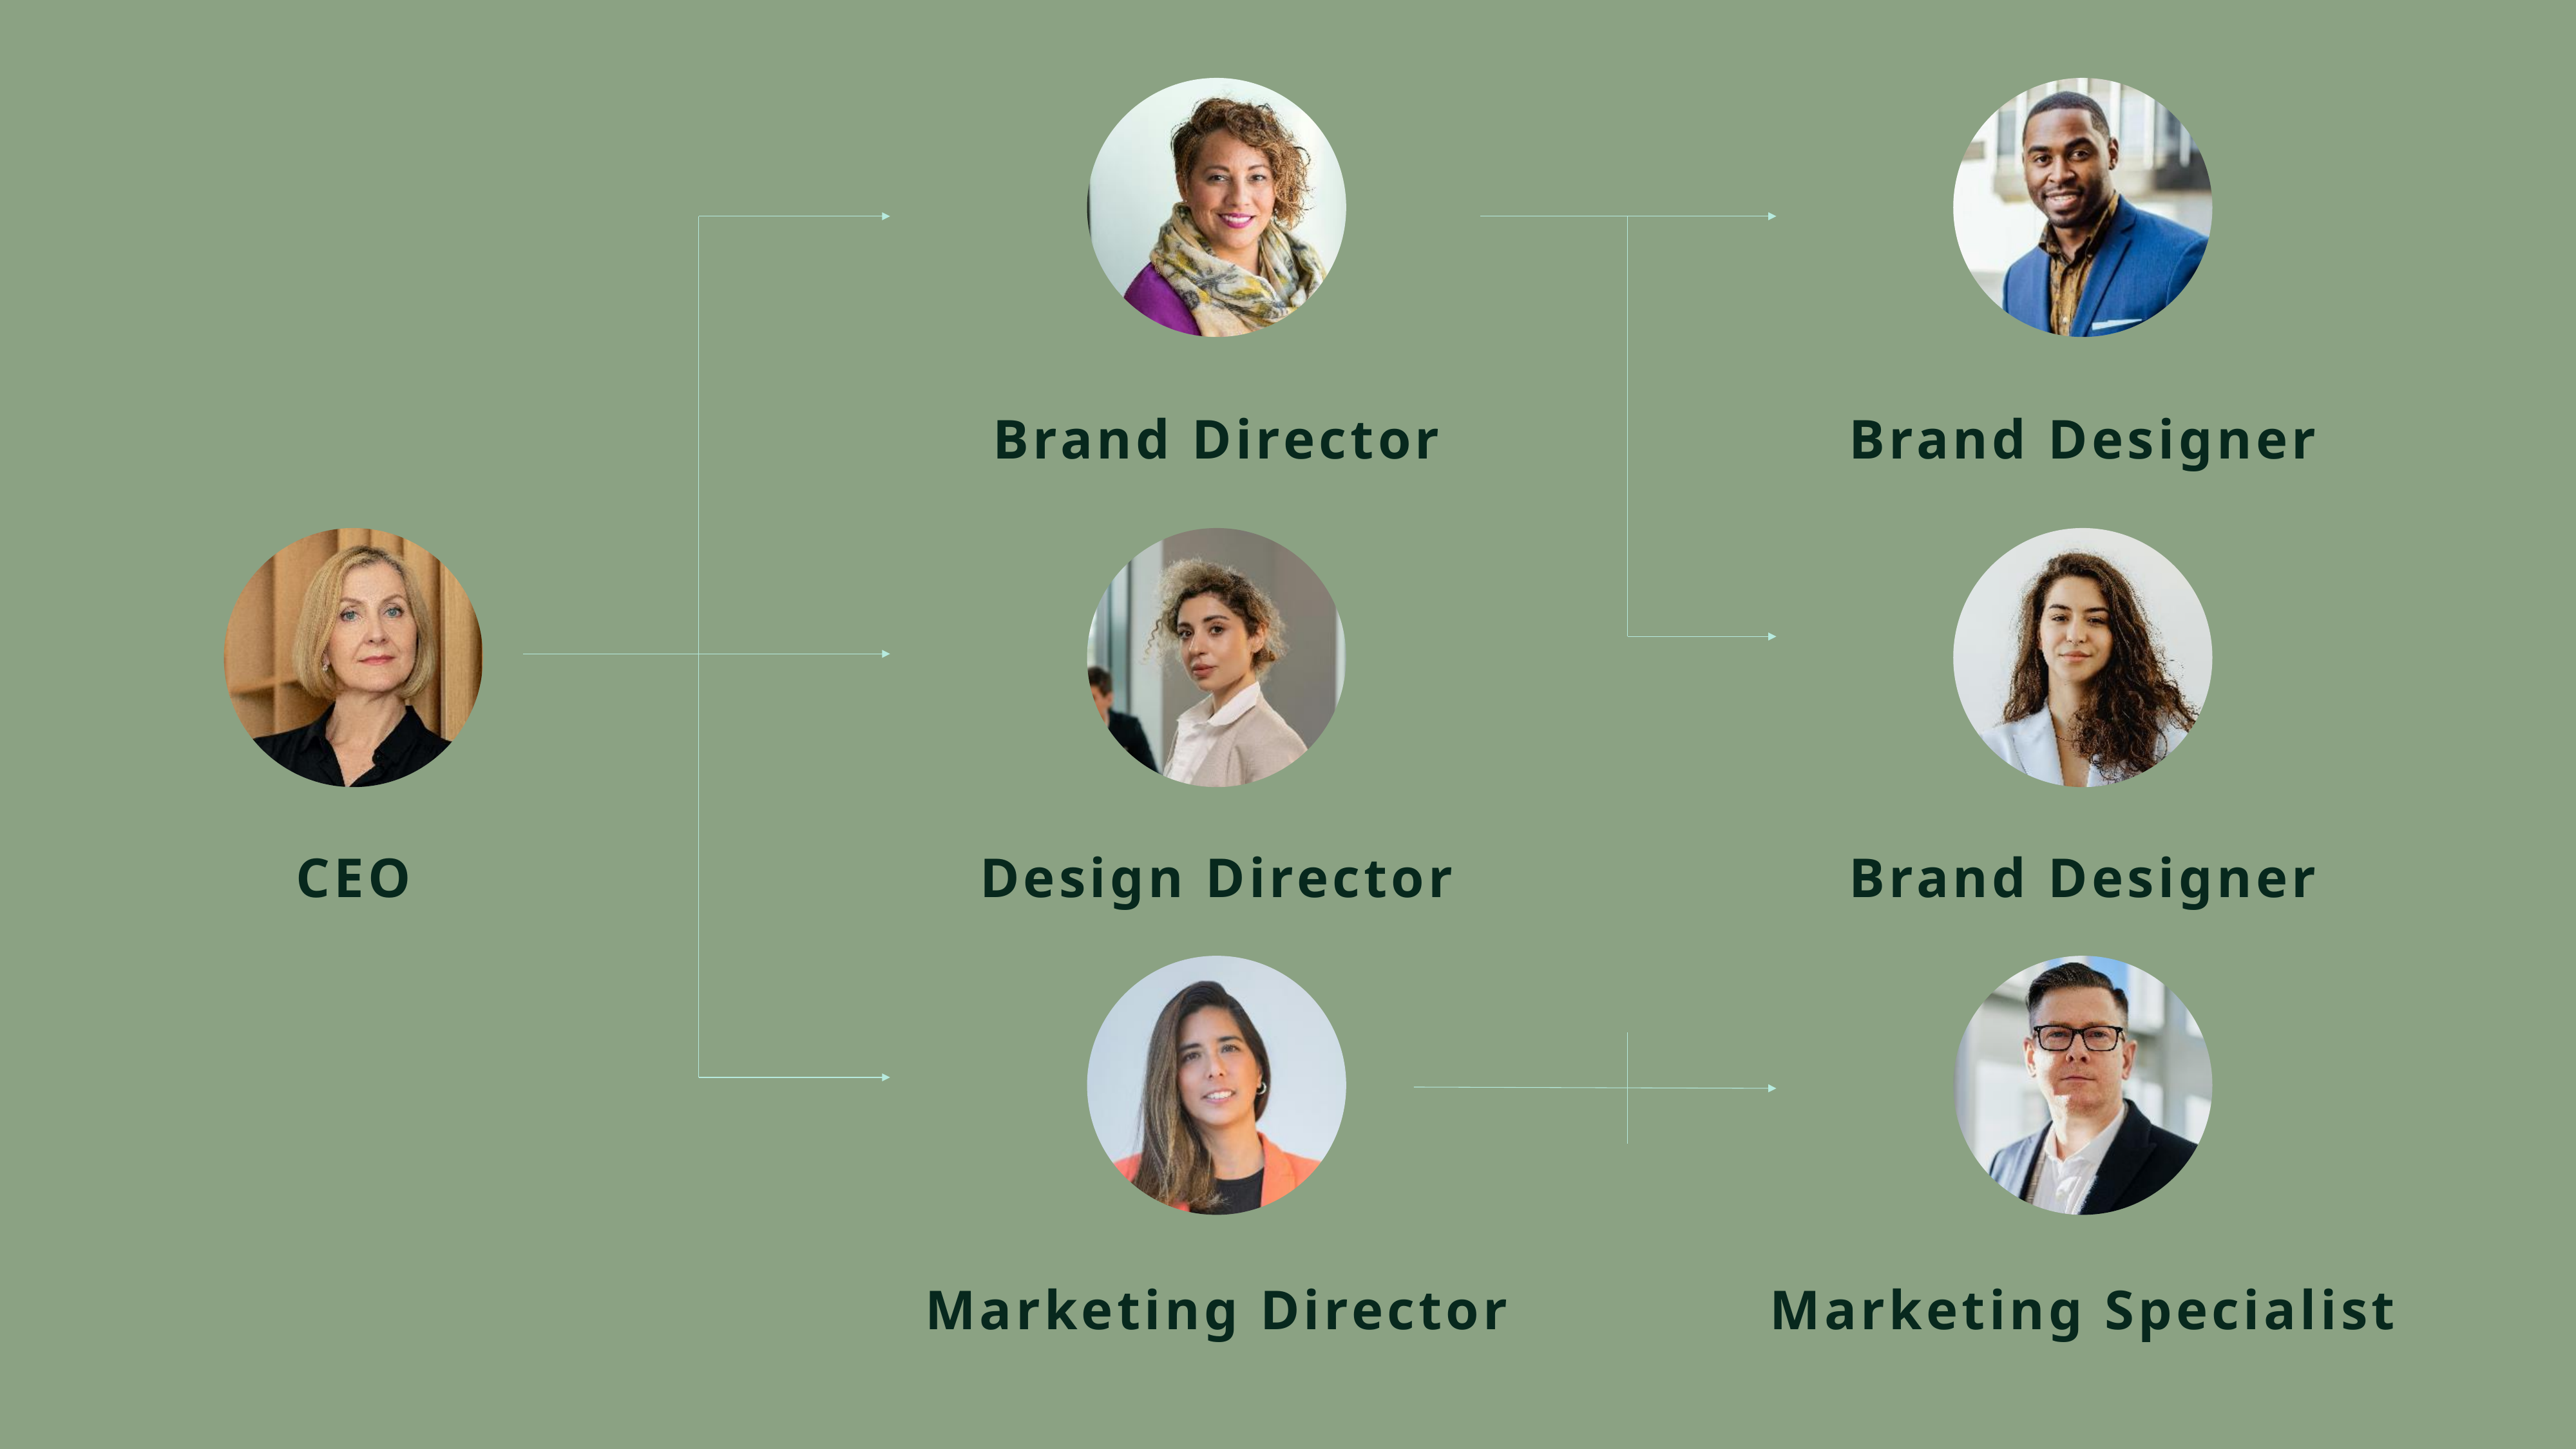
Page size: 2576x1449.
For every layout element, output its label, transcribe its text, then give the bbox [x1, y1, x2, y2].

text_box CEO [268, 832, 439, 913]
picture [224, 527, 483, 788]
text_box Brand Designer [1819, 832, 2347, 913]
picture [1953, 956, 2213, 1215]
picture [1953, 77, 2213, 337]
text_box Marketing Specialist [1721, 1264, 2445, 1345]
text_box Brand Designer [1819, 394, 2347, 475]
text_box Marketing Director [890, 1264, 1543, 1345]
picture [1087, 956, 1346, 1215]
picture [1953, 527, 2213, 788]
picture [1087, 77, 1346, 337]
text_box Brand Director [953, 394, 1480, 475]
picture [1087, 527, 1346, 788]
text_box Design Director [953, 832, 1480, 913]
